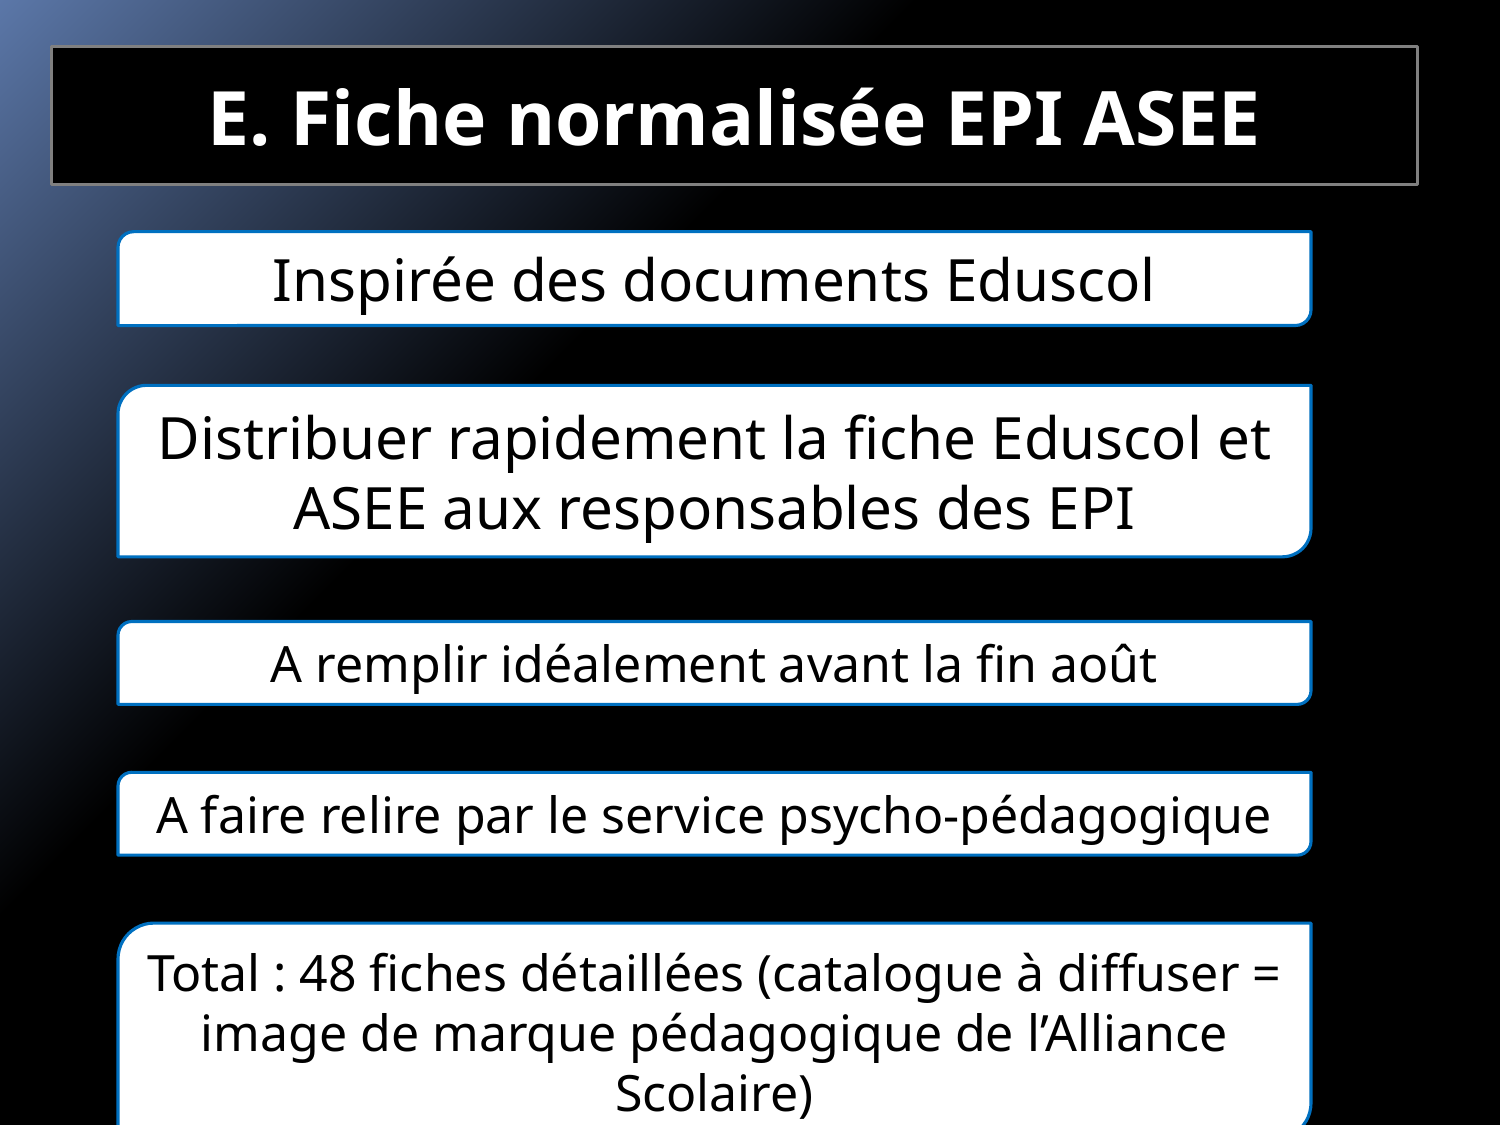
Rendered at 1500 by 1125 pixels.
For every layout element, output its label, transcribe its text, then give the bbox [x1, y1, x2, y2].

text_box E. Fiche normalisée EPI ASEE [50, 45, 1419, 186]
text_box Inspirée des documents Eduscol [116, 230, 1313, 328]
text_box A remplir idéalement avant la fin août [116, 619, 1313, 706]
text_box A faire relire par le service psycho-pédagogique [116, 770, 1313, 857]
text_box Distribuer rapidement la fiche Eduscol et ASEE aux responsables des EPI [116, 383, 1313, 559]
text_box Total : 48 fiches détaillées (catalogue à diffuser = image de marque pédagogique de l’Alliance Scolaire) [116, 921, 1313, 1125]
